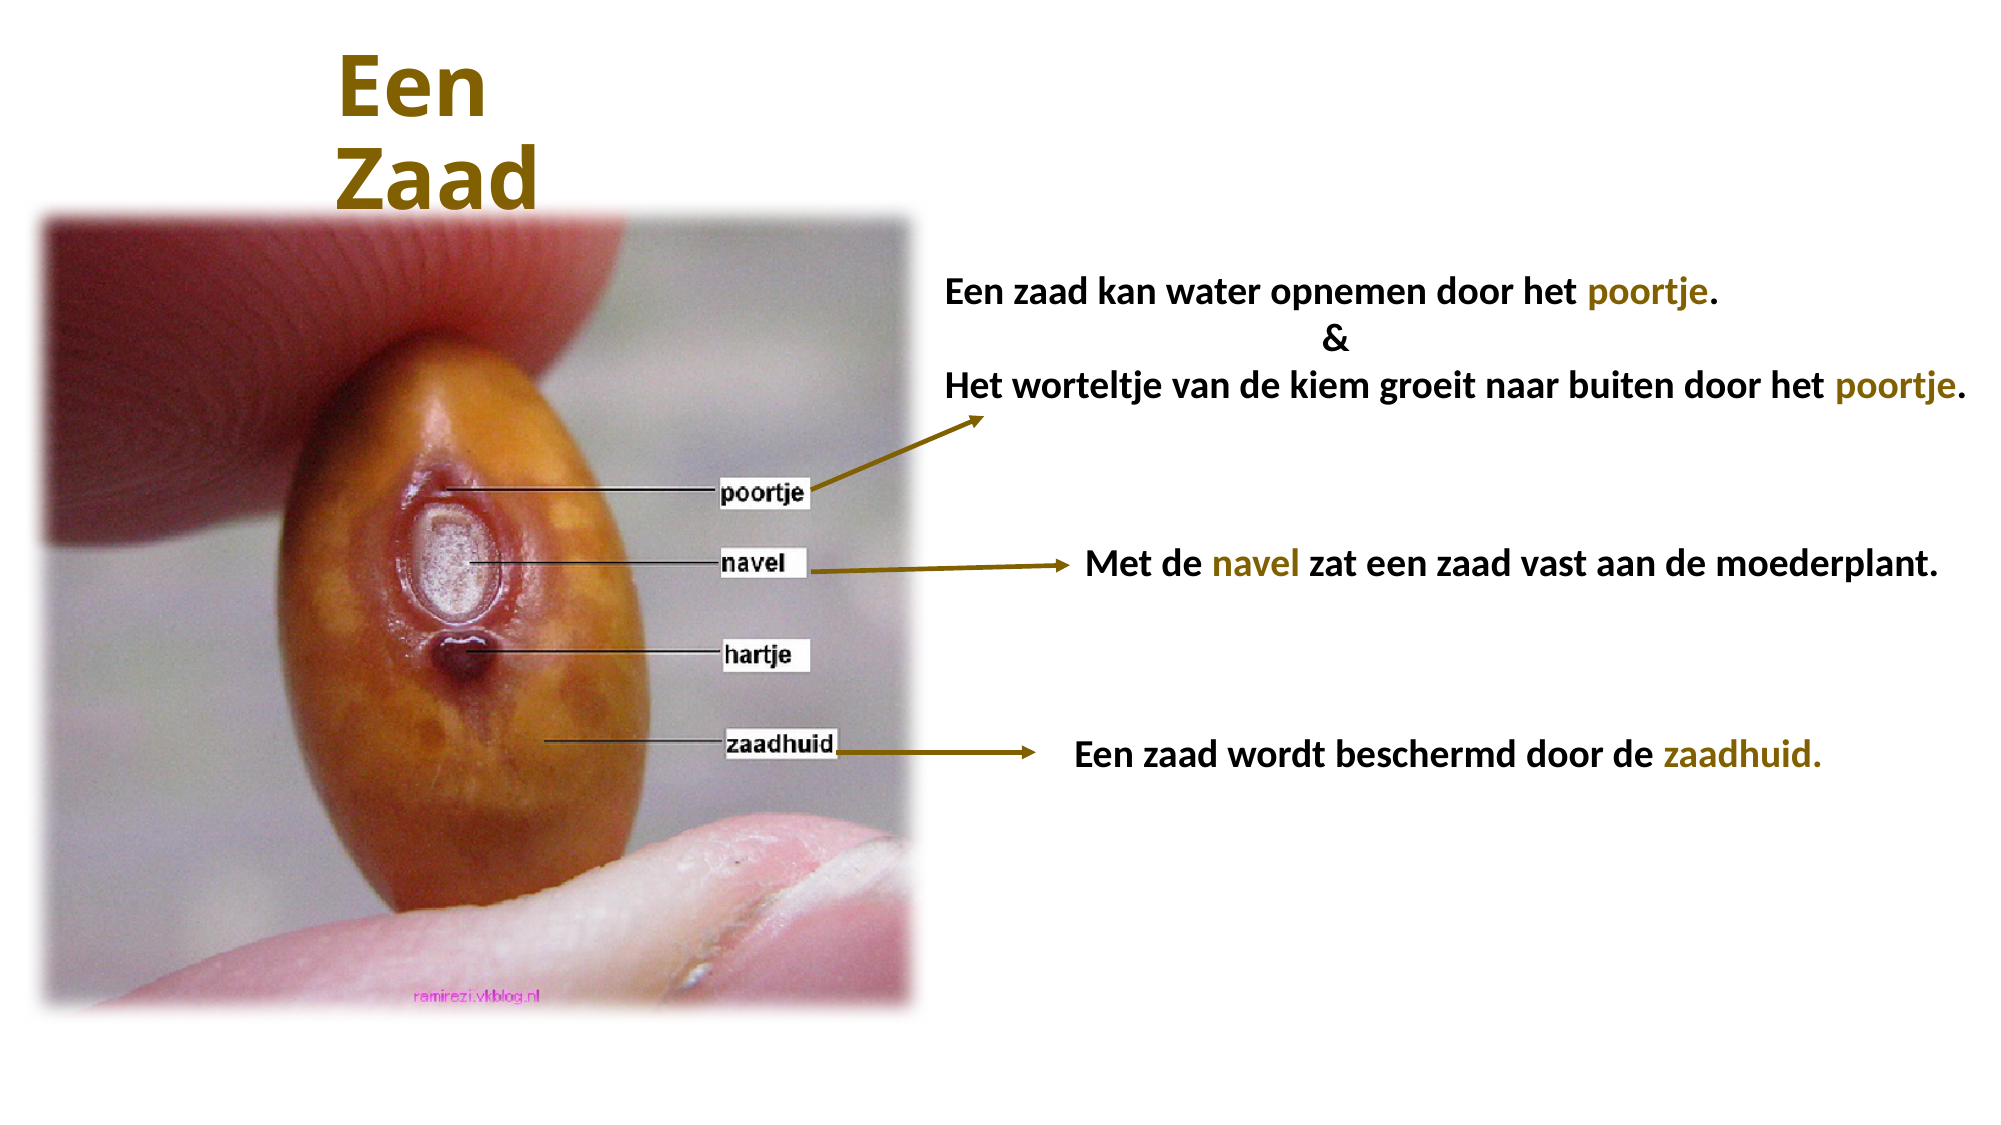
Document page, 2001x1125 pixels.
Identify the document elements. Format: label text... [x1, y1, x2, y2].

title Een Zaad [320, 30, 727, 199]
picture [25, 199, 930, 1024]
text_box Een zaad wordt beschermd door de zaadhuid. [1059, 720, 1867, 783]
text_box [810, 565, 1070, 572]
text_box Met de navel zat een zaad vast aan de moederplant. [1070, 530, 1975, 593]
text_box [810, 416, 985, 490]
text_box Een zaad kan water opnemen door het poortje. & Het worteltje van de kiem groeit naar buiten door het poortje. [930, 257, 1997, 415]
